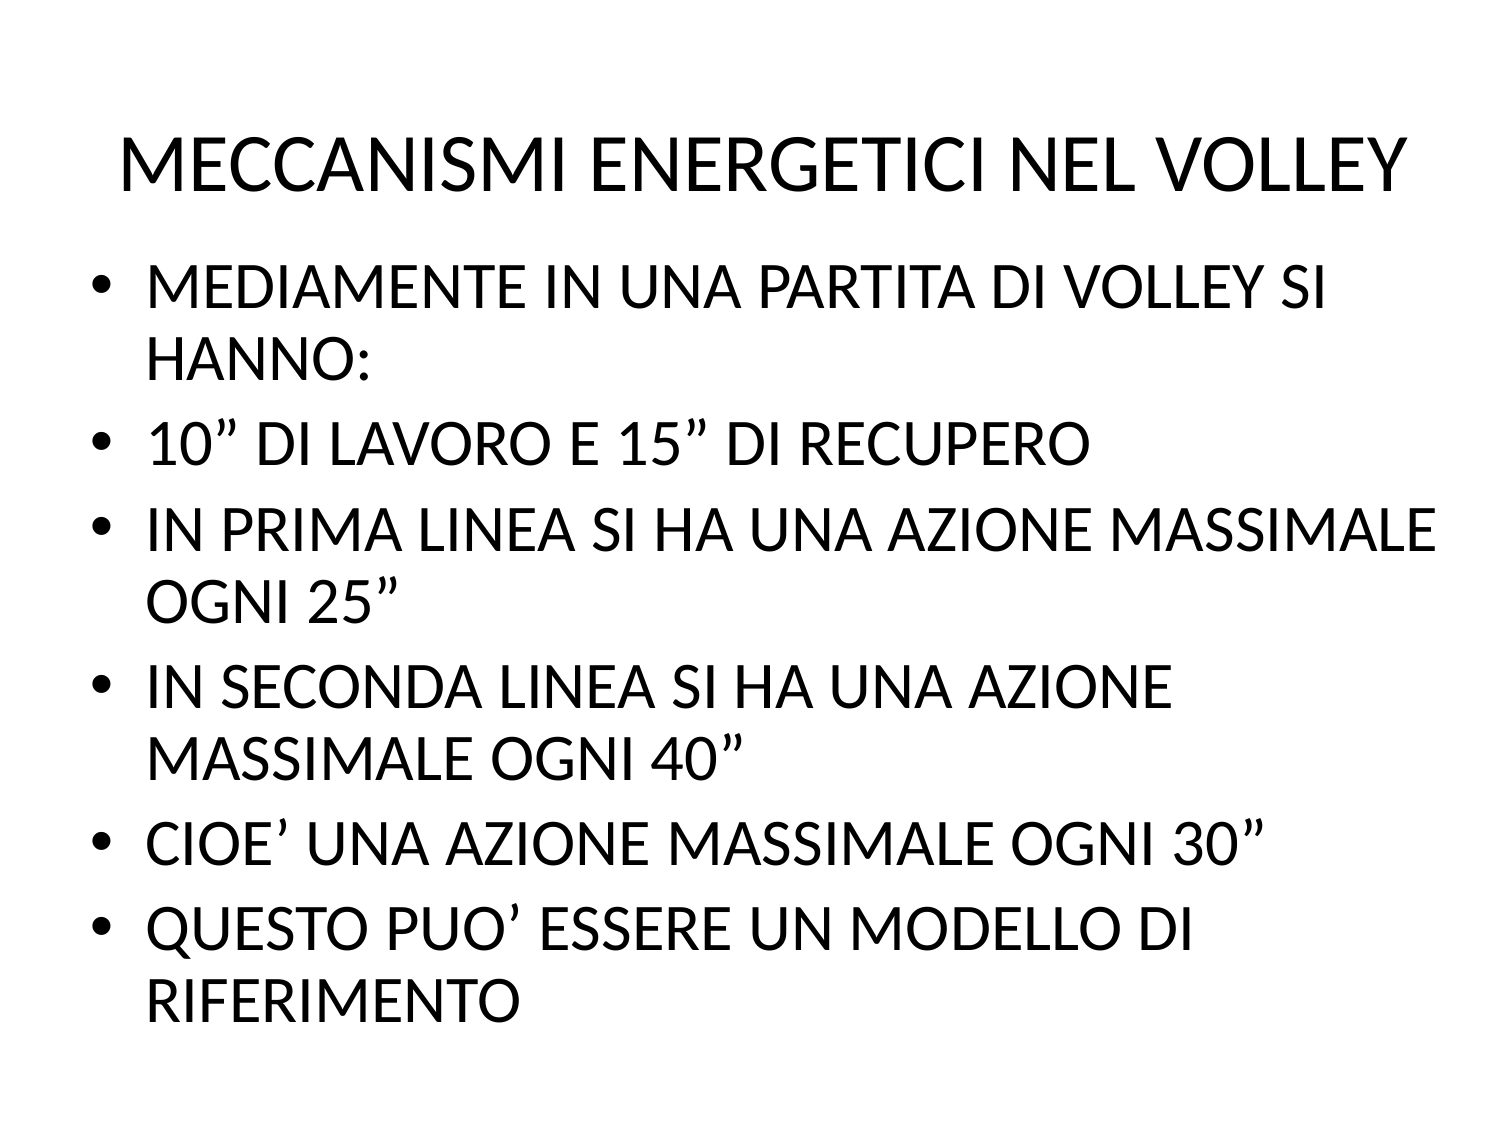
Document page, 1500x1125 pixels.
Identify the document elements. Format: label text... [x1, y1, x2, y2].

list MEDIAMENTE IN UNA PARTITA DI VOLLEY SI HANNO: 10” DI LAVORO E 15” DI RECUPERO IN PRIMA LINEA SI HA UNA AZIONE MASSIMALE OGNI 25” IN SECONDA LINEA SI HA UNA AZIONE MASSIMALE OGNI 40” CIOE’ UNA AZIONE MASSIMALE OGNI 30” QUESTO PUO’ ESSERE UN MODELLO DI RIFERIMENTO [75, 243, 1471, 1125]
title MECCANISMI ENERGETICI NEL VOLLEY [75, 51, 1451, 243]
